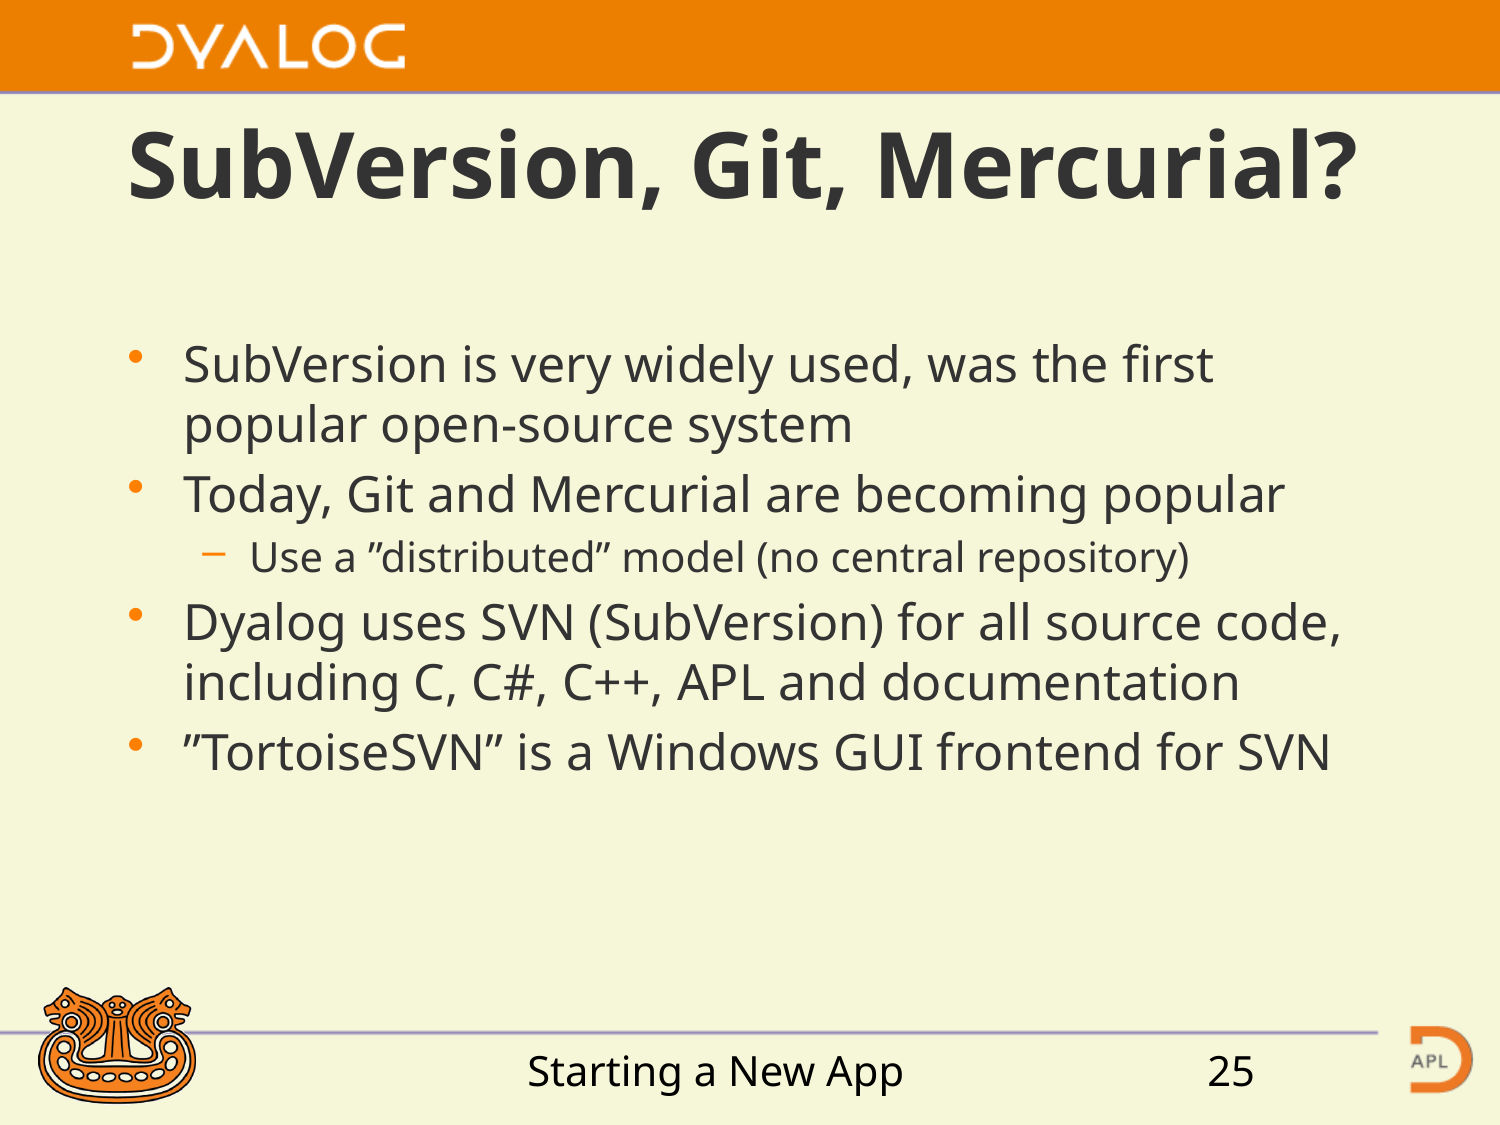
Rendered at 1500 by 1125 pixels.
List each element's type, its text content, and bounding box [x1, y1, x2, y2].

list SubVersion is very widely used, was the first popular open-source system Today, Git and Mercurial are becoming popular Use a ”distributed” model (no central repository) Dyalog uses SVN (SubVersion) for all source code, including C, C#, C++, APL and documentation ”TortoiseSVN” is a Windows GUI frontend for SVN [112, 324, 1388, 1000]
footer Starting a New App [512, 1037, 988, 1113]
title SubVersion, Git, Mercurial? [112, 99, 1388, 288]
picture [0, 0, 1500, 1125]
slide_number 25 [1074, 1037, 1388, 1113]
slide_number [112, 1037, 425, 1113]
